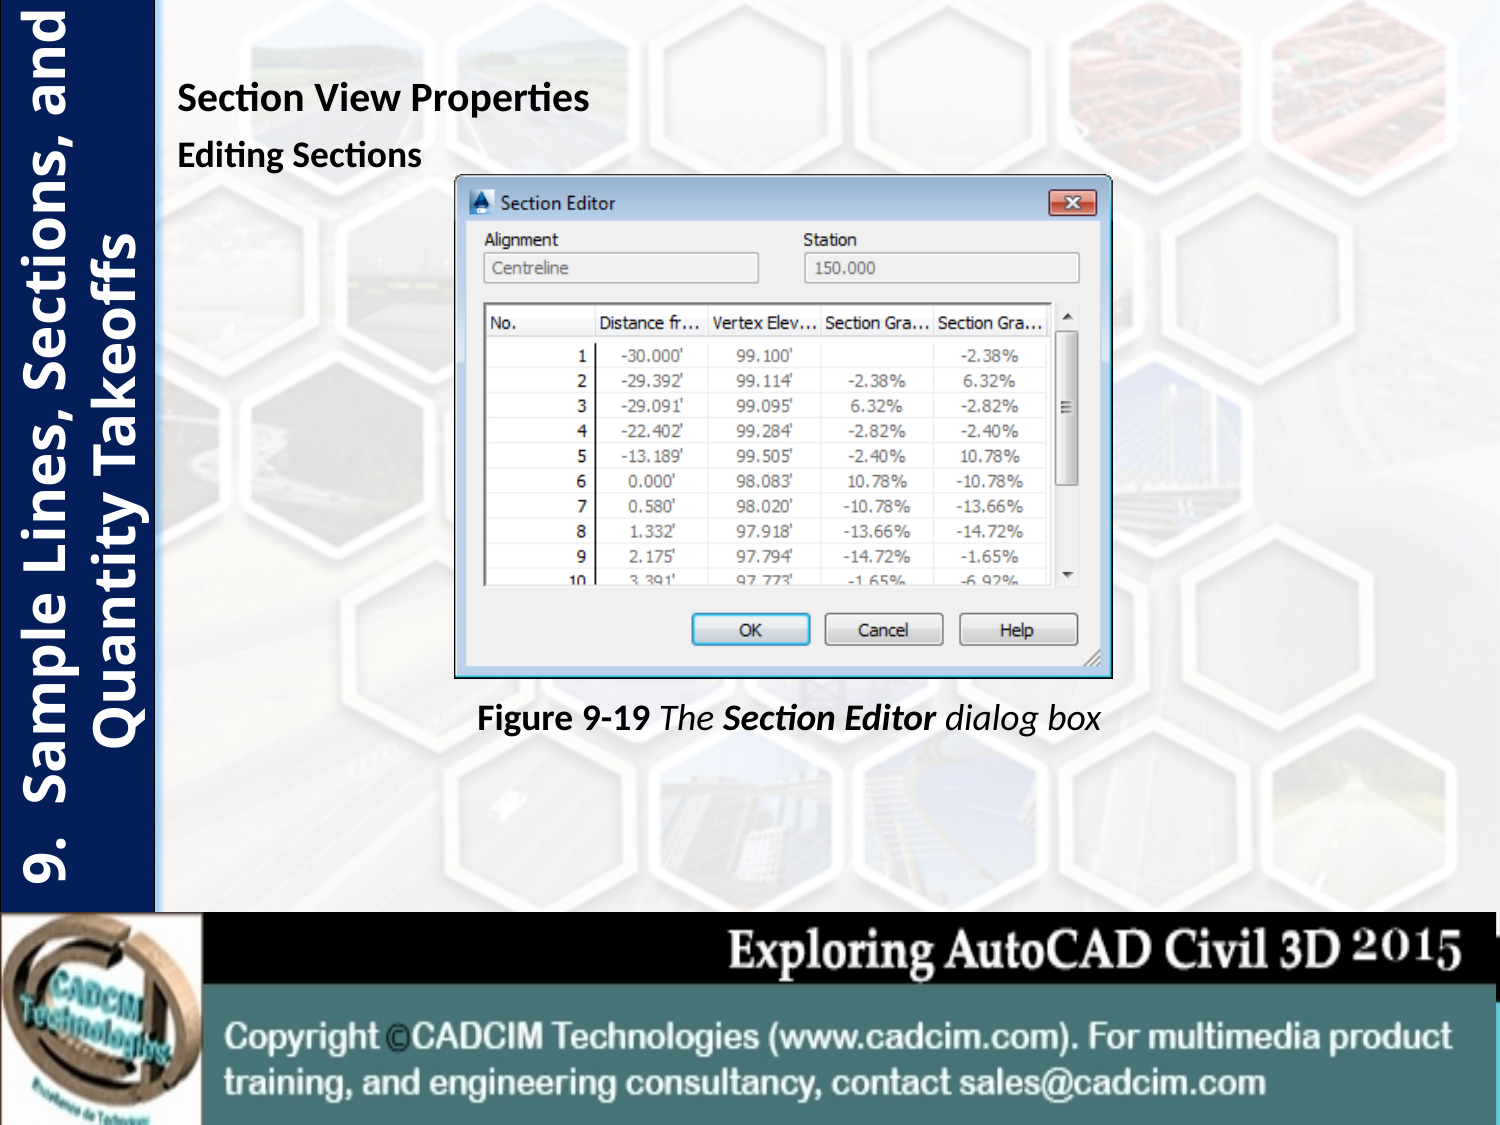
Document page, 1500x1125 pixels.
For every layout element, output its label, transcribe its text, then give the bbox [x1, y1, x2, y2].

text_box Figure 9-19 The Section Editor dialog box [462, 685, 1138, 746]
picture [0, 0, 1500, 1125]
text_box Section View Properties [162, 62, 613, 128]
text_box Editing Sections [162, 123, 463, 183]
